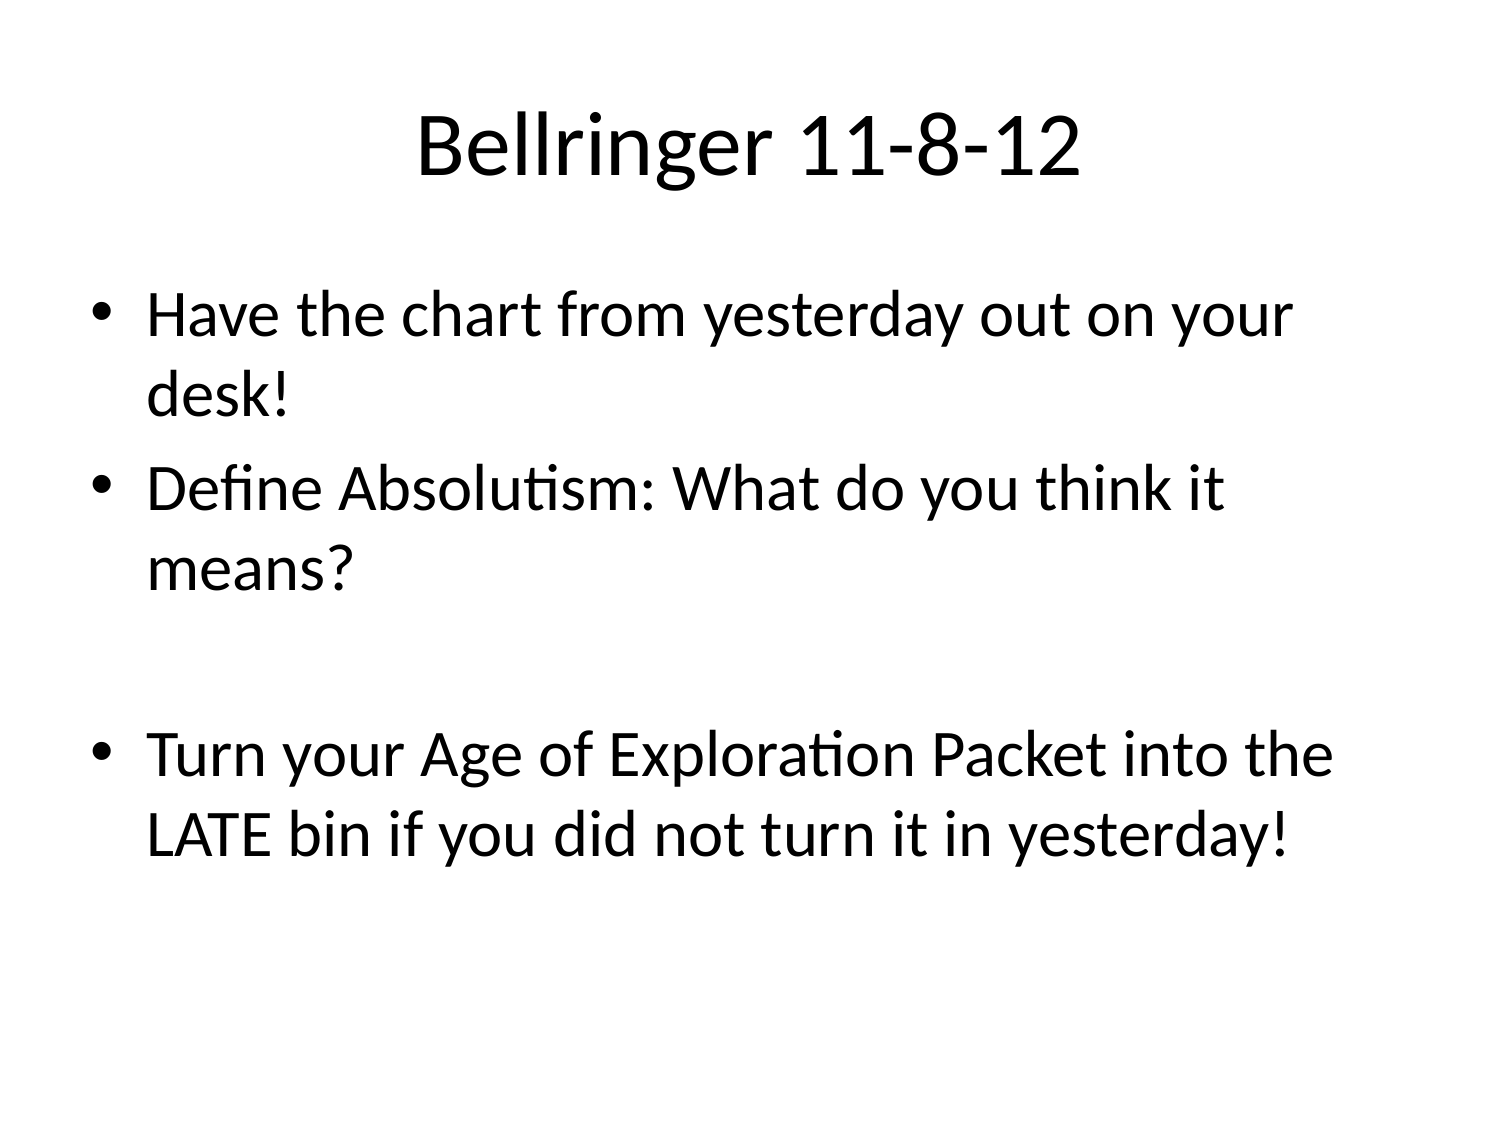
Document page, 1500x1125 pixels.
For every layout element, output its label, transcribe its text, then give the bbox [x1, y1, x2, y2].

title Bellringer 11-8-12 [75, 45, 1425, 233]
list Have the chart from yesterday out on your desk! Define Absolutism: What do you think it means? Turn your Age of Exploration Packet into the LATE bin if you did not turn it in yesterday! [75, 262, 1425, 1005]
